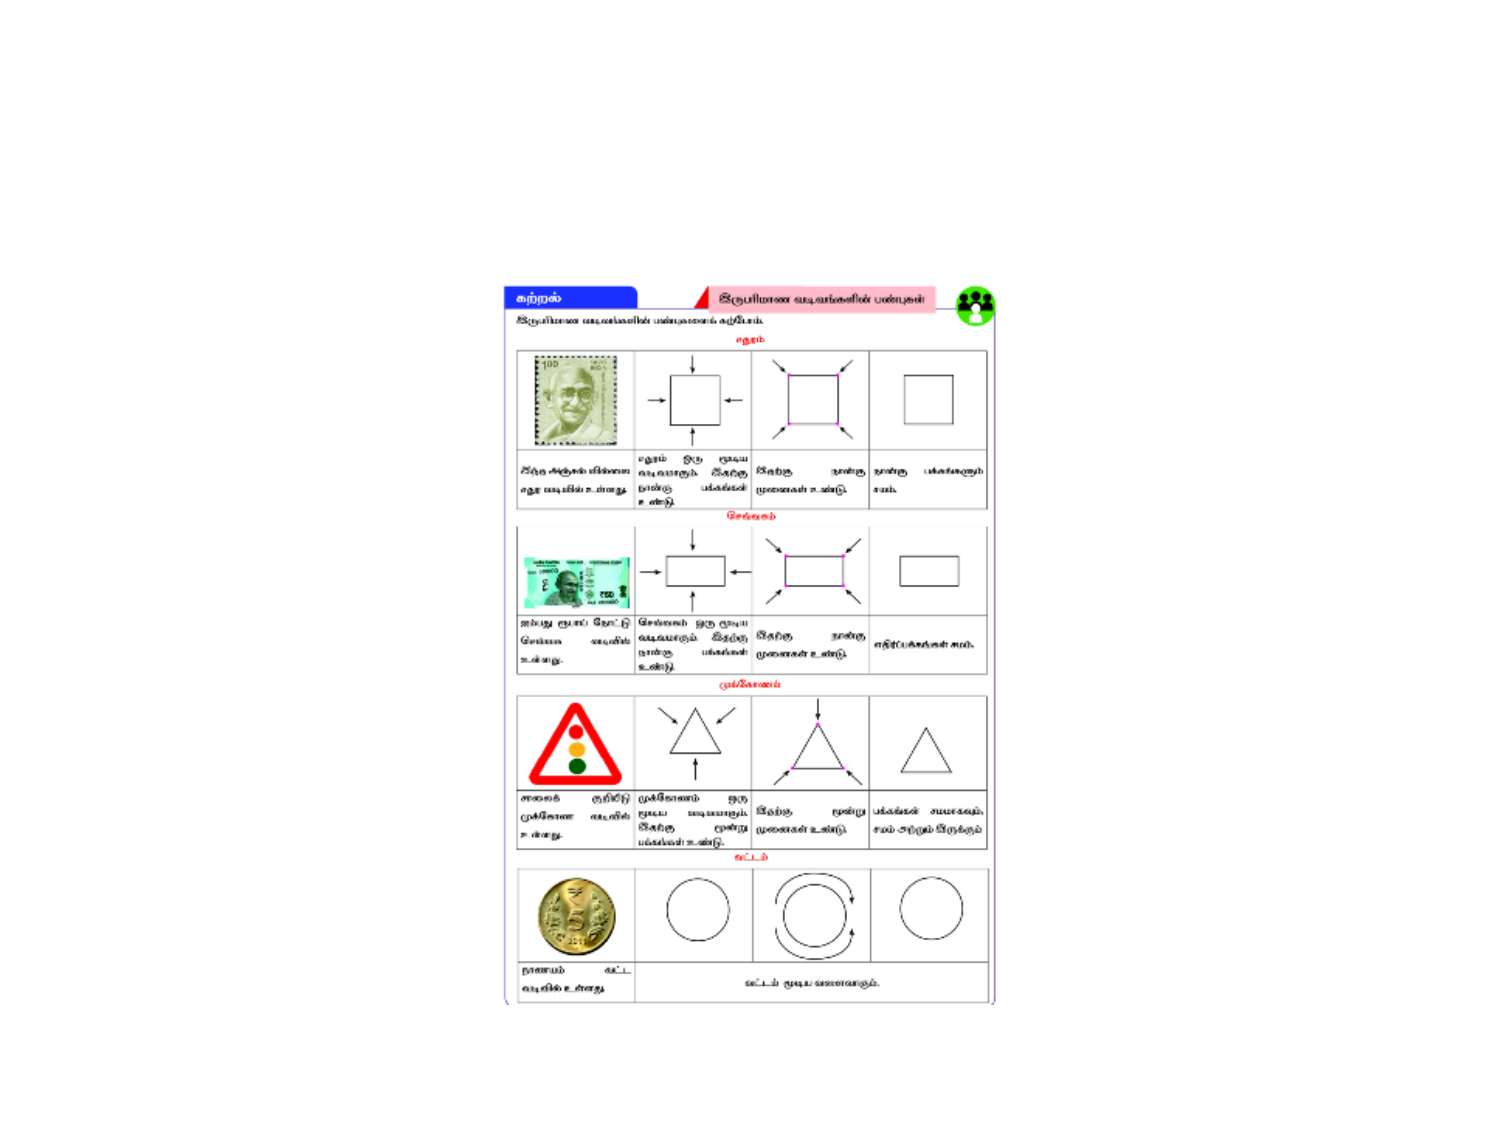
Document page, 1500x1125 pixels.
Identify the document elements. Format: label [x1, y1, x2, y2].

list [498, 262, 1002, 1006]
